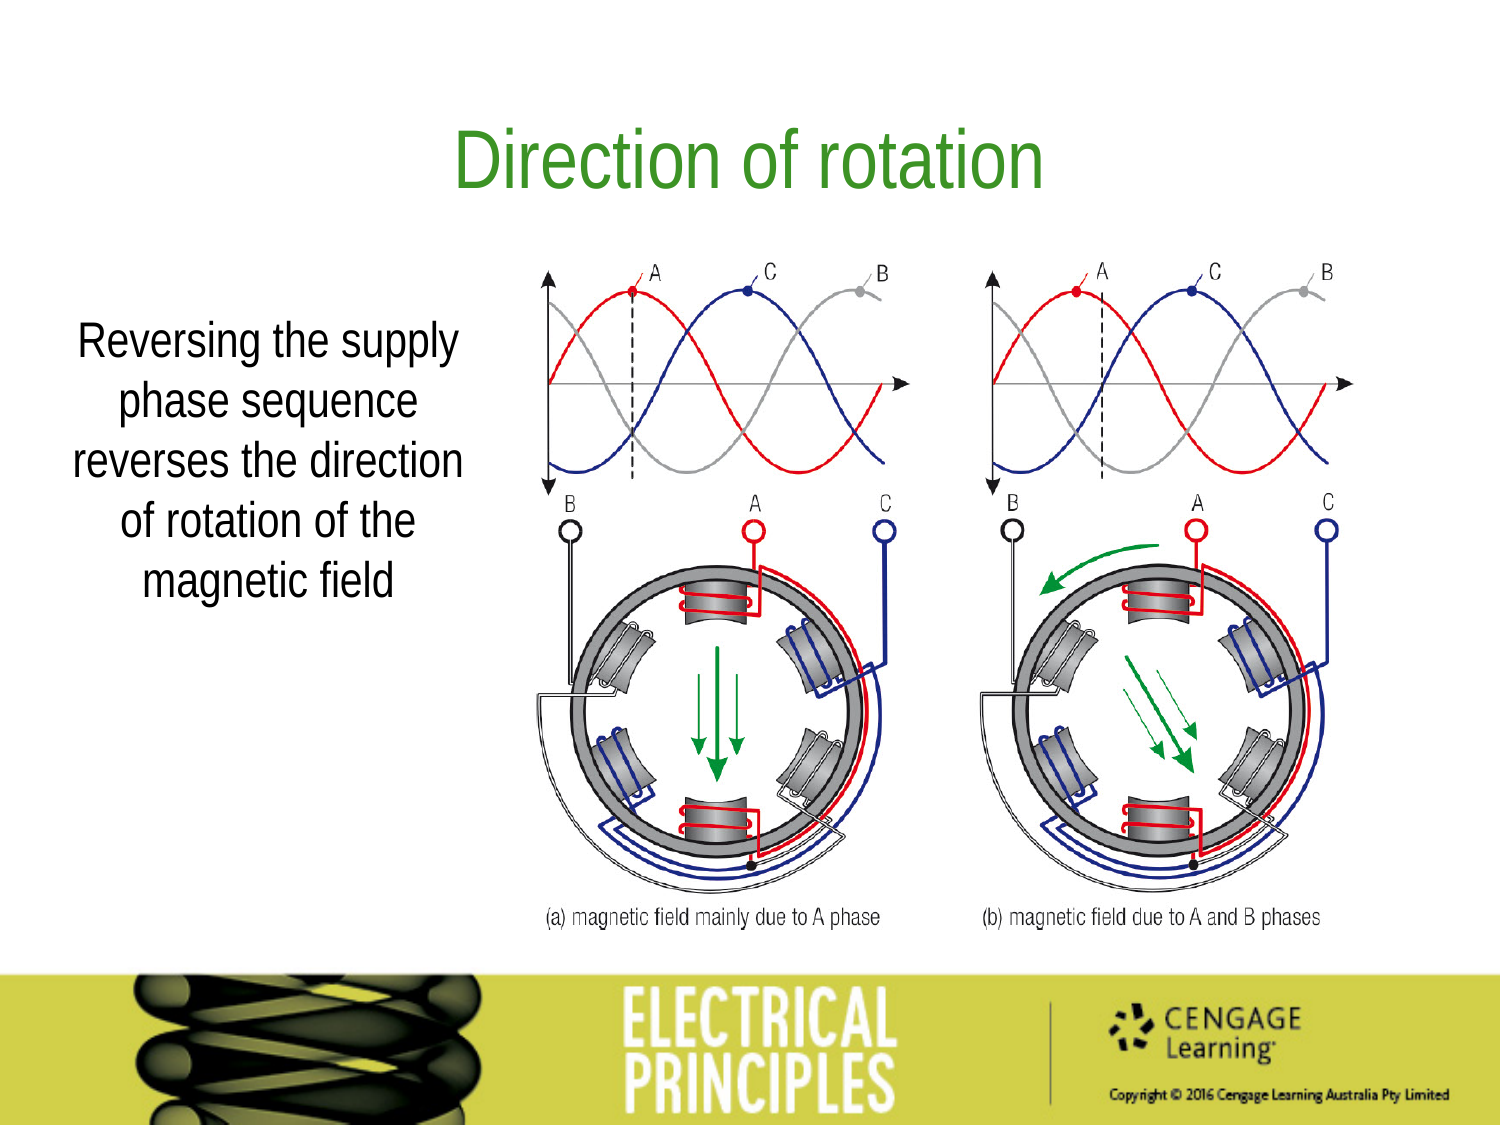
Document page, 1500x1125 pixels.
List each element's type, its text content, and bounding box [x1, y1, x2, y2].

picture [0, 207, 1500, 1125]
title Direction of rotation [0, 0, 1500, 207]
text_box Reversing the supply phase sequence reverses the direction of rotation of the magnetic field [41, 300, 496, 615]
